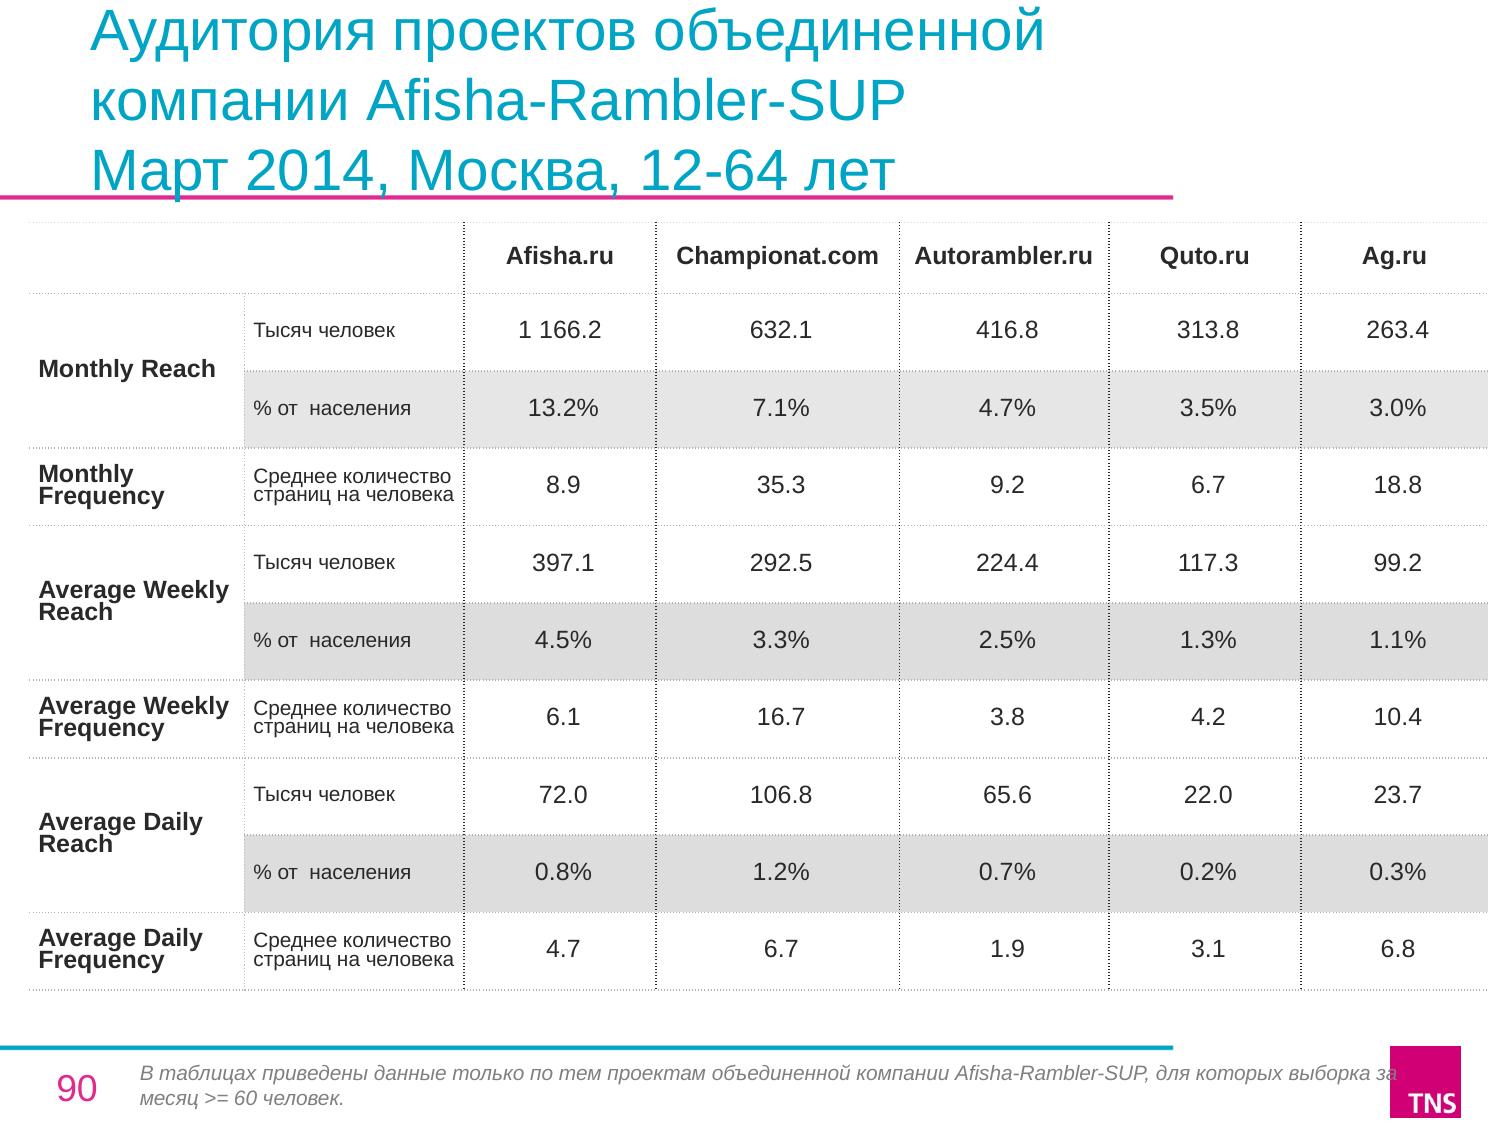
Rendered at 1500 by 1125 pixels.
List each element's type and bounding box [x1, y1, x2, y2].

slide_number [40, 1055, 392, 1125]
title [74, 8, 1476, 187]
table_cell [29, 294, 1488, 990]
text_box [124, 1052, 1463, 1117]
picture [0, 0, 1500, 1125]
table_header [29, 223, 1488, 294]
